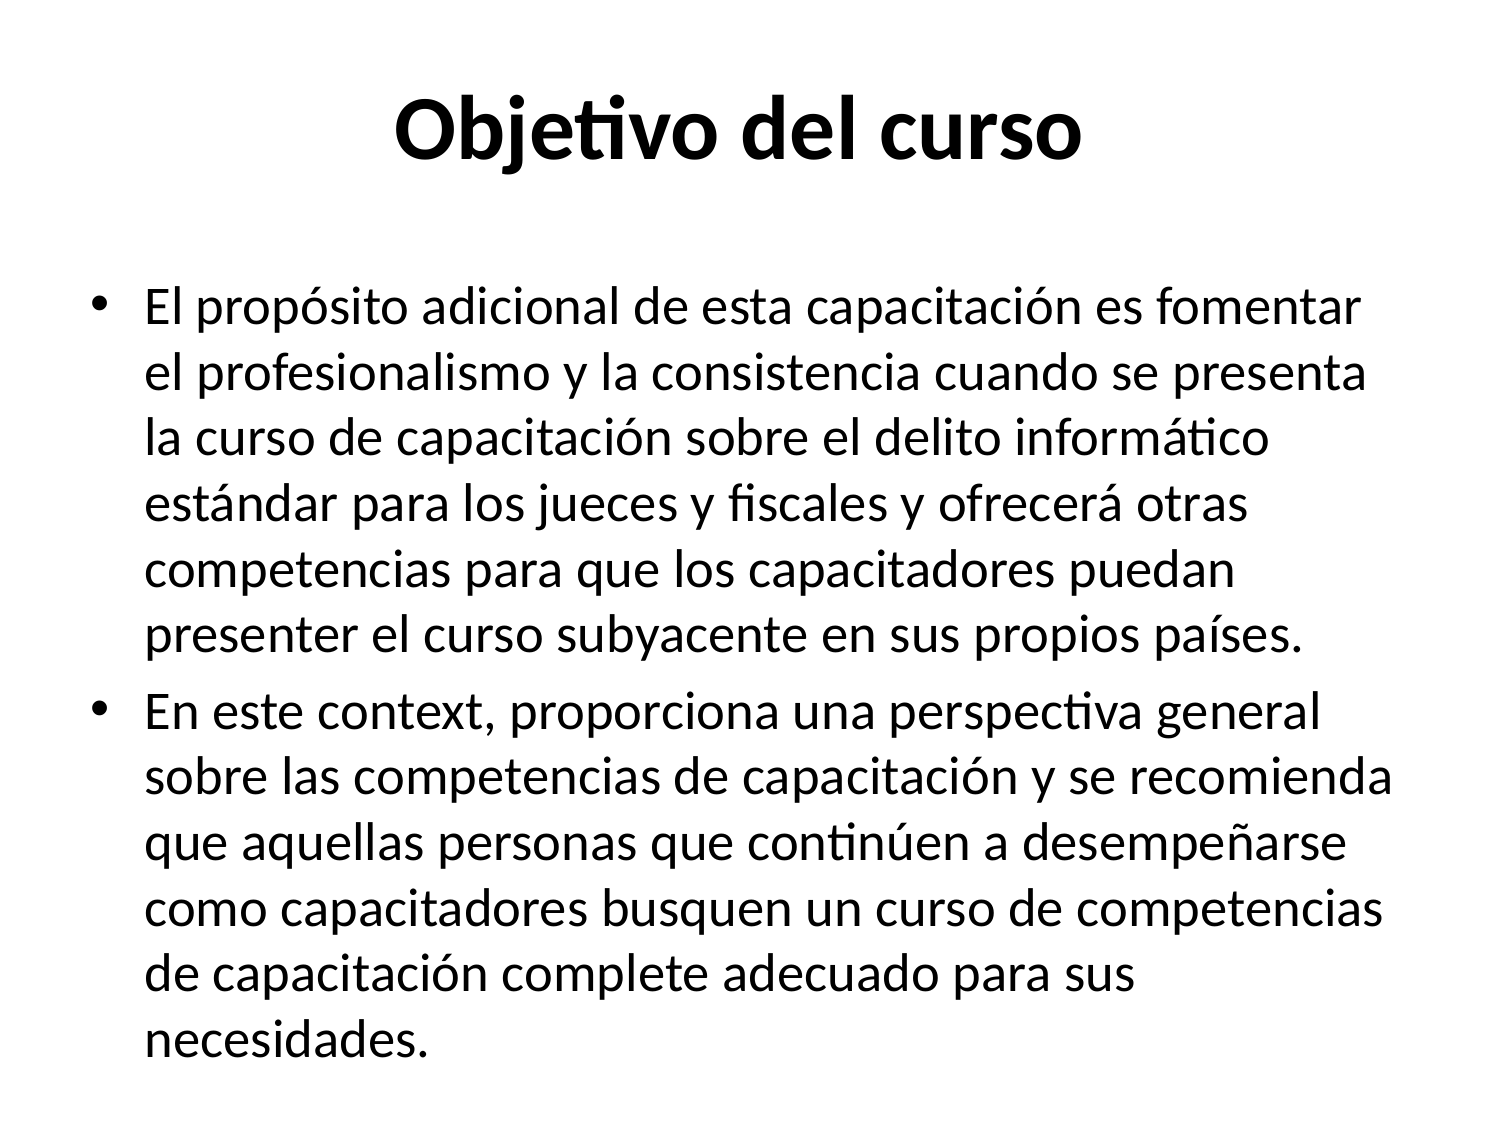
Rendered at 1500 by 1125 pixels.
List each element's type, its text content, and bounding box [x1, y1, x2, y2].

title Objetivo del curso [75, 45, 1425, 201]
list El propósito adicional de esta capacitación es fomentar el profesionalismo y la consistencia cuando se presenta la curso de capacitación sobre el delito informático estándar para los jueces y fiscales y ofrecerá otras competencias para que los capacitadores puedan presenter el curso subyacente en sus propios países. En este context, proporciona una perspectiva general sobre las competencias de capacitación y se recomienda que aquellas personas que continúen a desempeñarse como capacitadores busquen un curso de competencias de capacitación complete adecuado para sus necesidades. [75, 262, 1425, 1092]
